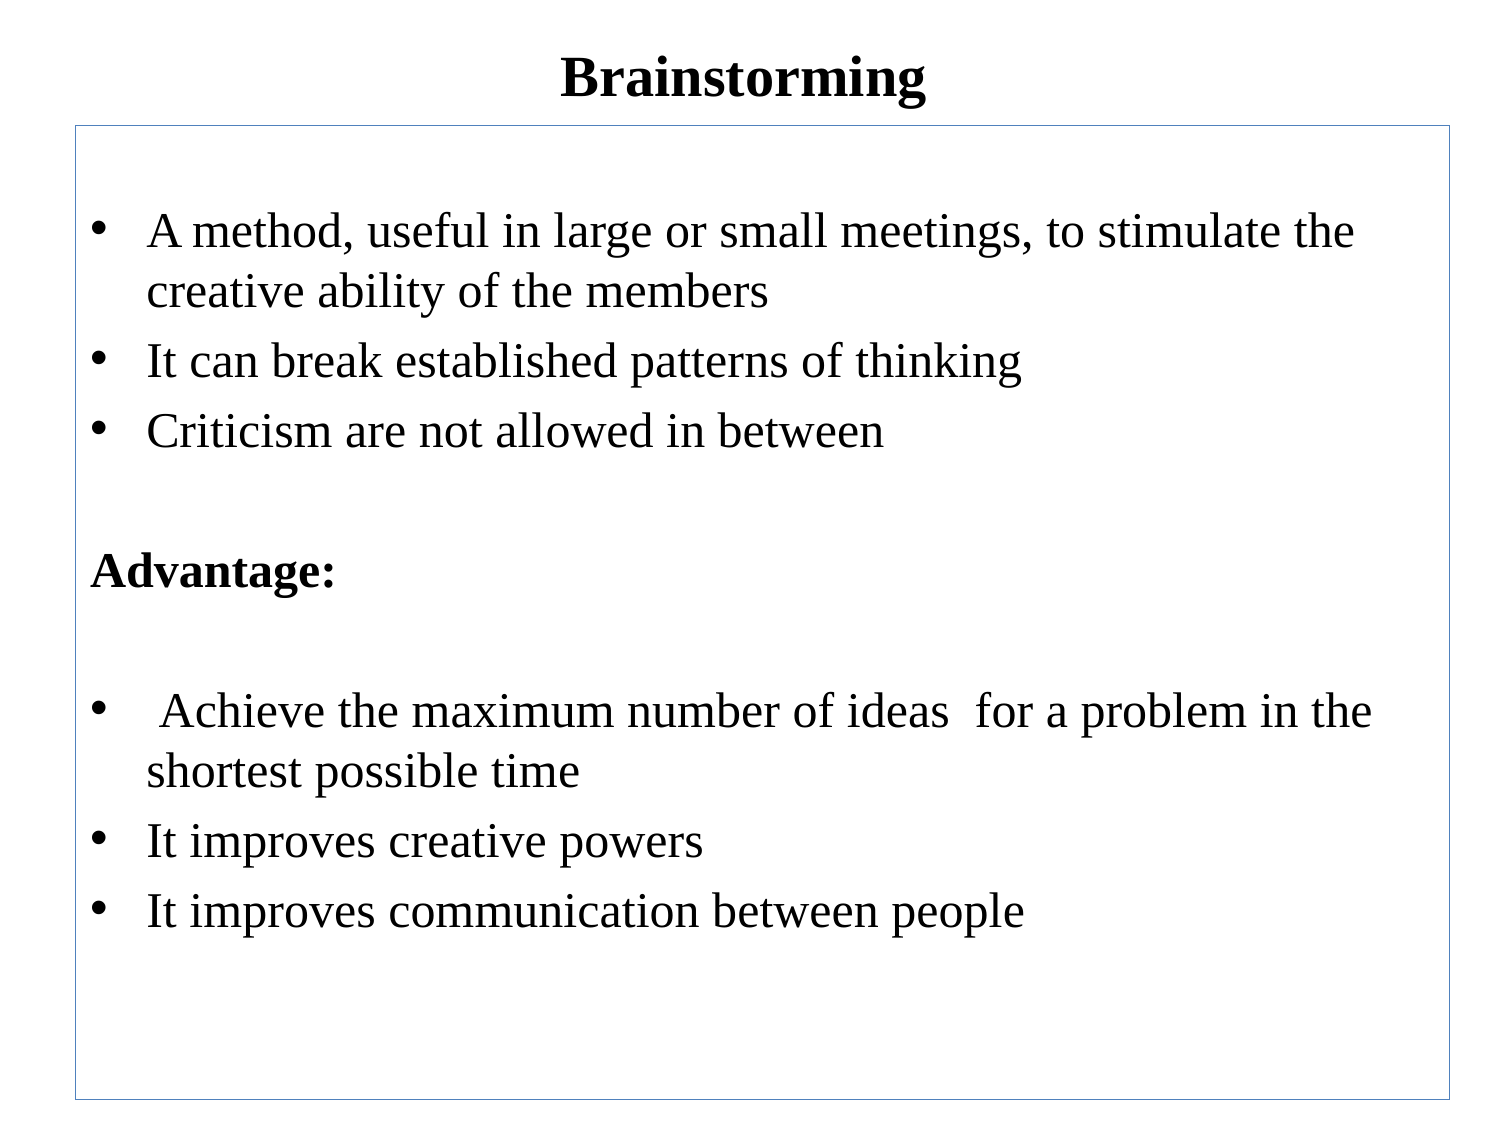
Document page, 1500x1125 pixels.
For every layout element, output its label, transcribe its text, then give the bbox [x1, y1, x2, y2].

list A method, useful in large or small meetings, to stimulate the creative ability of the members It can break established patterns of thinking Criticism are not allowed in between Advantage: Achieve the maximum number of ideas for a problem in the shortest possible time It improves creative powers It improves communication between people [75, 125, 1450, 1100]
text_box Brainstorming [50, 31, 1438, 116]
